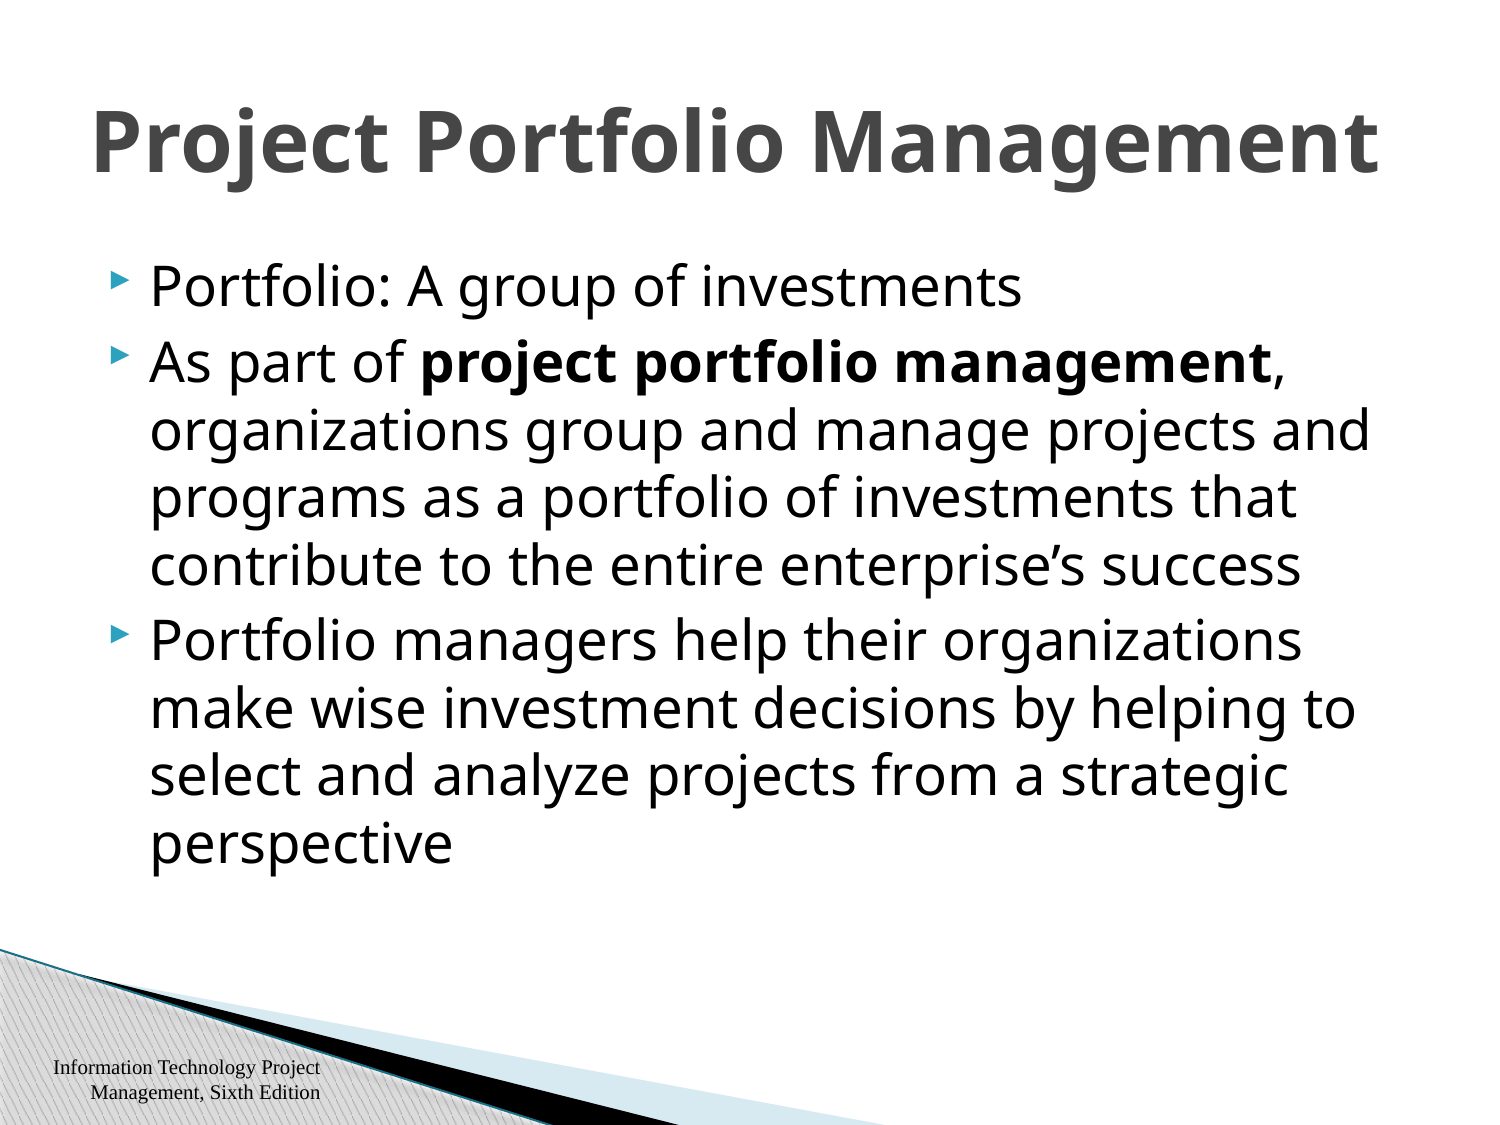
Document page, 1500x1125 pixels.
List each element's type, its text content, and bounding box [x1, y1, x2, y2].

footer Information Technology Project Management, Sixth Edition [0, 1051, 336, 1112]
list Portfolio: A group of investments As part of project portfolio management, organizations group and manage projects and programs as a portfolio of investments that contribute to the entire enterprise’s success Portfolio managers help their organizations make wise investment decisions by helping to select and analyze projects from a strategic perspective [75, 243, 1425, 986]
title Project Portfolio Management [75, 45, 1425, 233]
